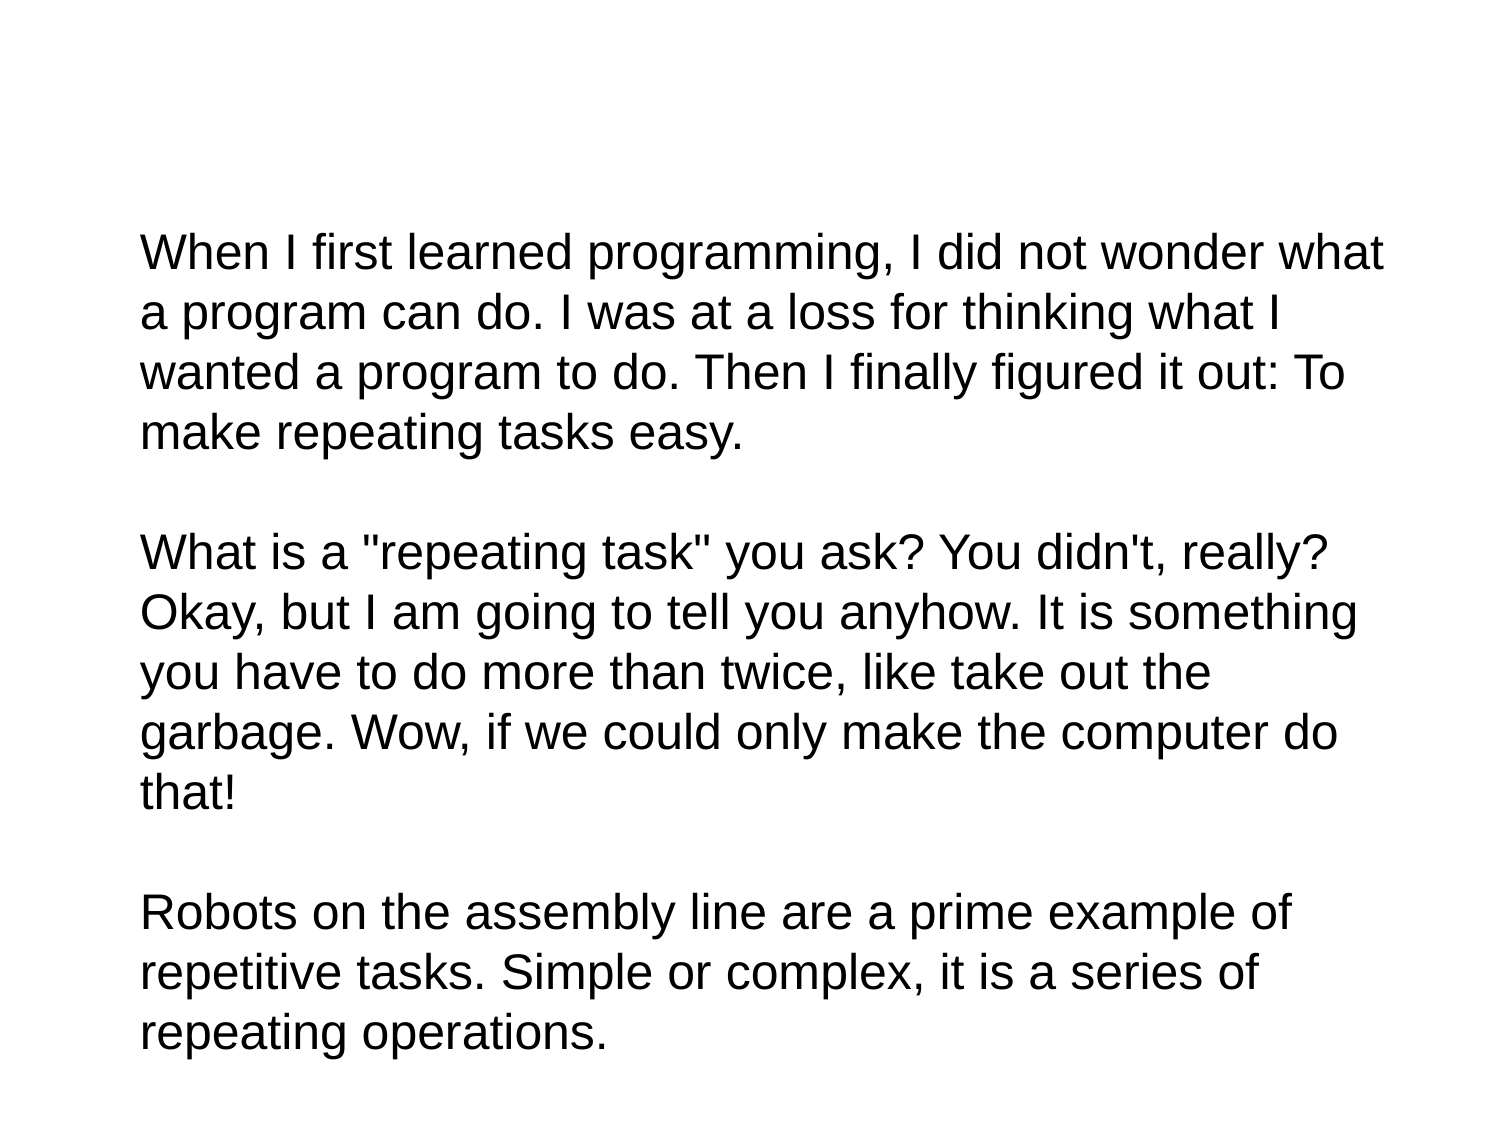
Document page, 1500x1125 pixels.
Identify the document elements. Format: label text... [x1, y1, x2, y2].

text_box When I first learned programming, I did not wonder what a program can do. I was at a loss for thinking what I wanted a program to do. Then I finally figured it out: To make repeating tasks easy. What is a "repeating task" you ask? You didn't, really? Okay, but I am going to tell you anyhow. It is something you have to do more than twice, like take out the garbage. Wow, if we could only make the computer do that! Robots on the assembly line are a prime example of repetitive tasks. Simple or complex, it is a series of repeating operations. [125, 212, 1425, 1125]
